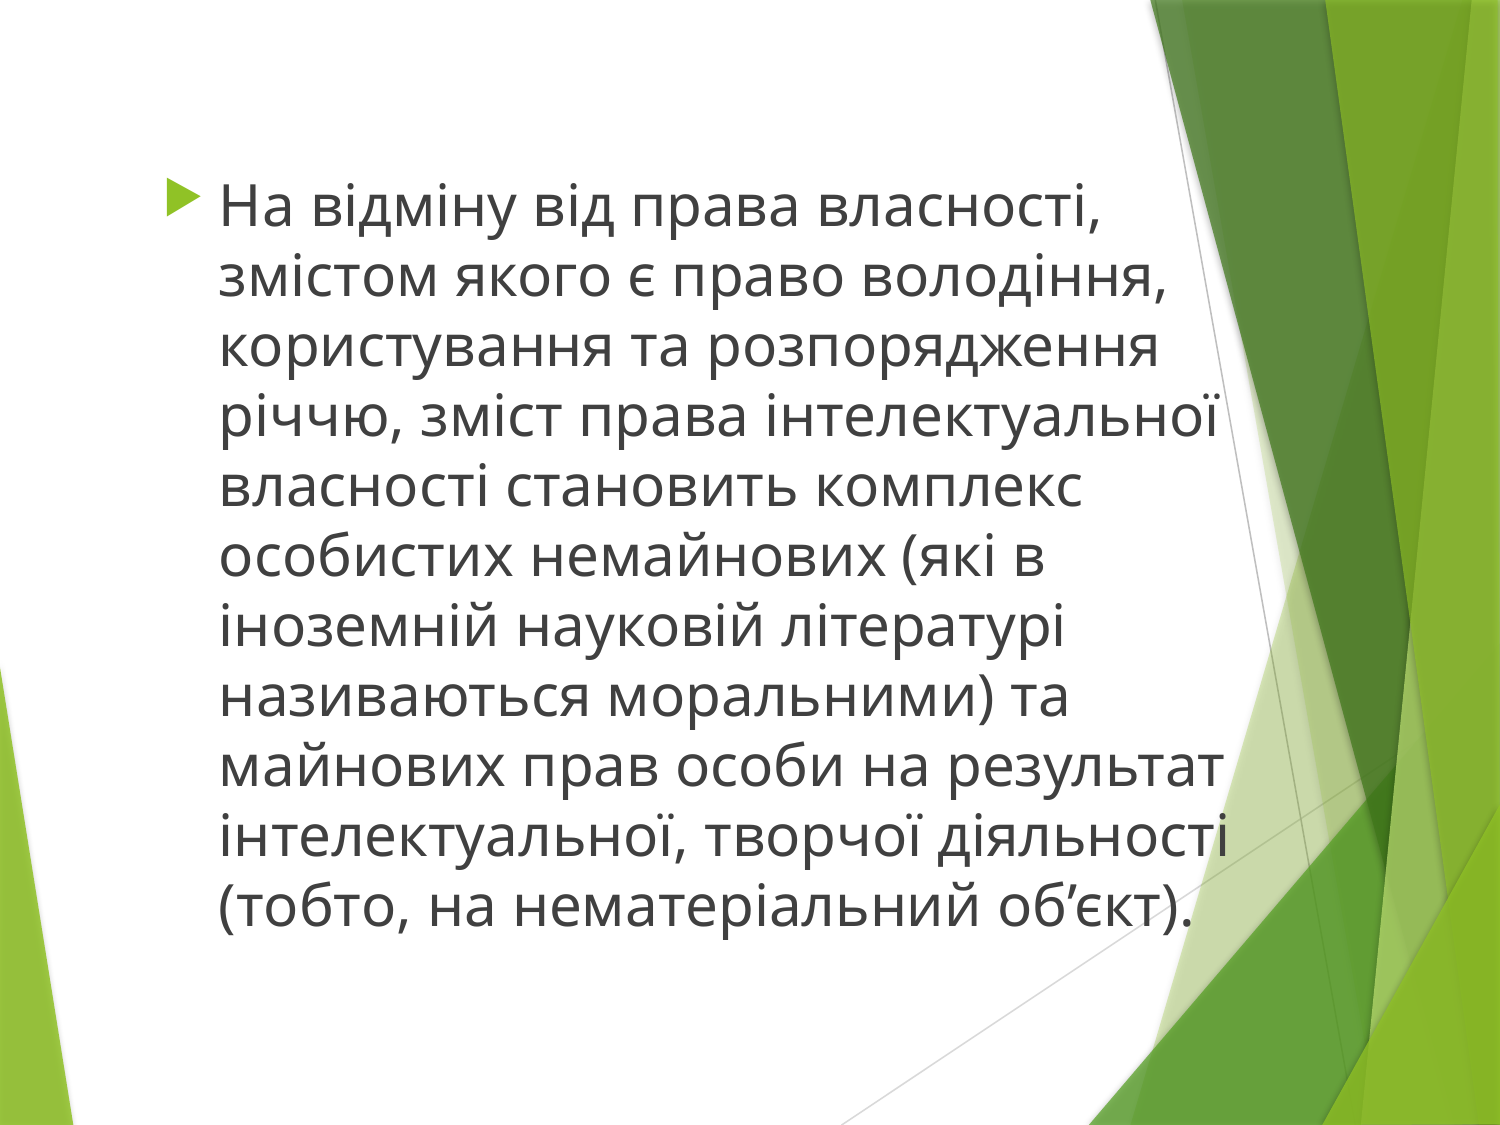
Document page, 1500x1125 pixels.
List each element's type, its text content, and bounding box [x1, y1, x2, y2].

list На відміну від права власності, змістом якого є право володіння, користування та розпорядження річчю, зміст права інтелектуальної власності становить комплекс особистих немайнових (які в іноземній науковій літературі називаються моральними) та майнових прав особи на результат інтелектуальної, творчої діяльності (тобто, на нематеріальний об’єкт). [147, 160, 1353, 963]
